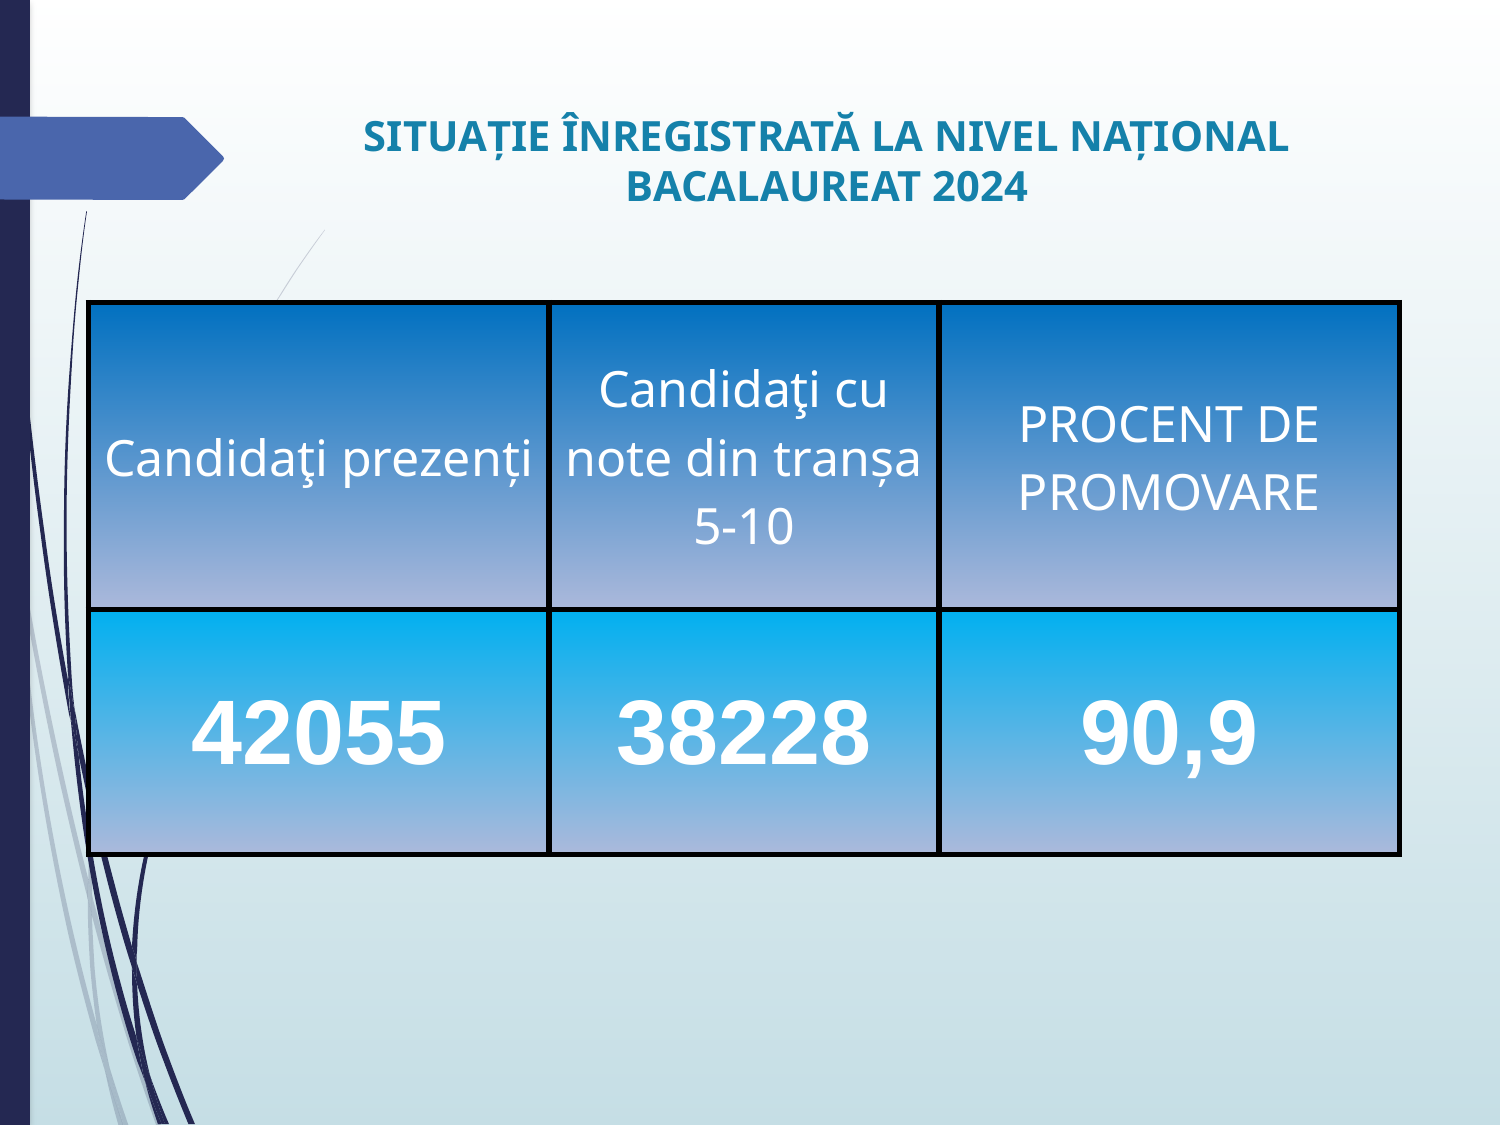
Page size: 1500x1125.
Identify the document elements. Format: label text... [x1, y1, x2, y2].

table_cell 90,9 [942, 612, 1397, 852]
table_header Candidaţi cu note din tranșa 5-10 [552, 305, 936, 607]
table_cell 38228 [552, 612, 936, 852]
table_header Candidaţi prezenți [91, 305, 546, 607]
table_cell 42055 [91, 612, 546, 852]
title SITUAȚIE ÎNREGISTRATĂ LA NIVEL NAȚIONAL BACALAUREAT 2024 [253, 102, 1400, 244]
table_header PROCENT DE PROMOVARE [942, 305, 1397, 607]
